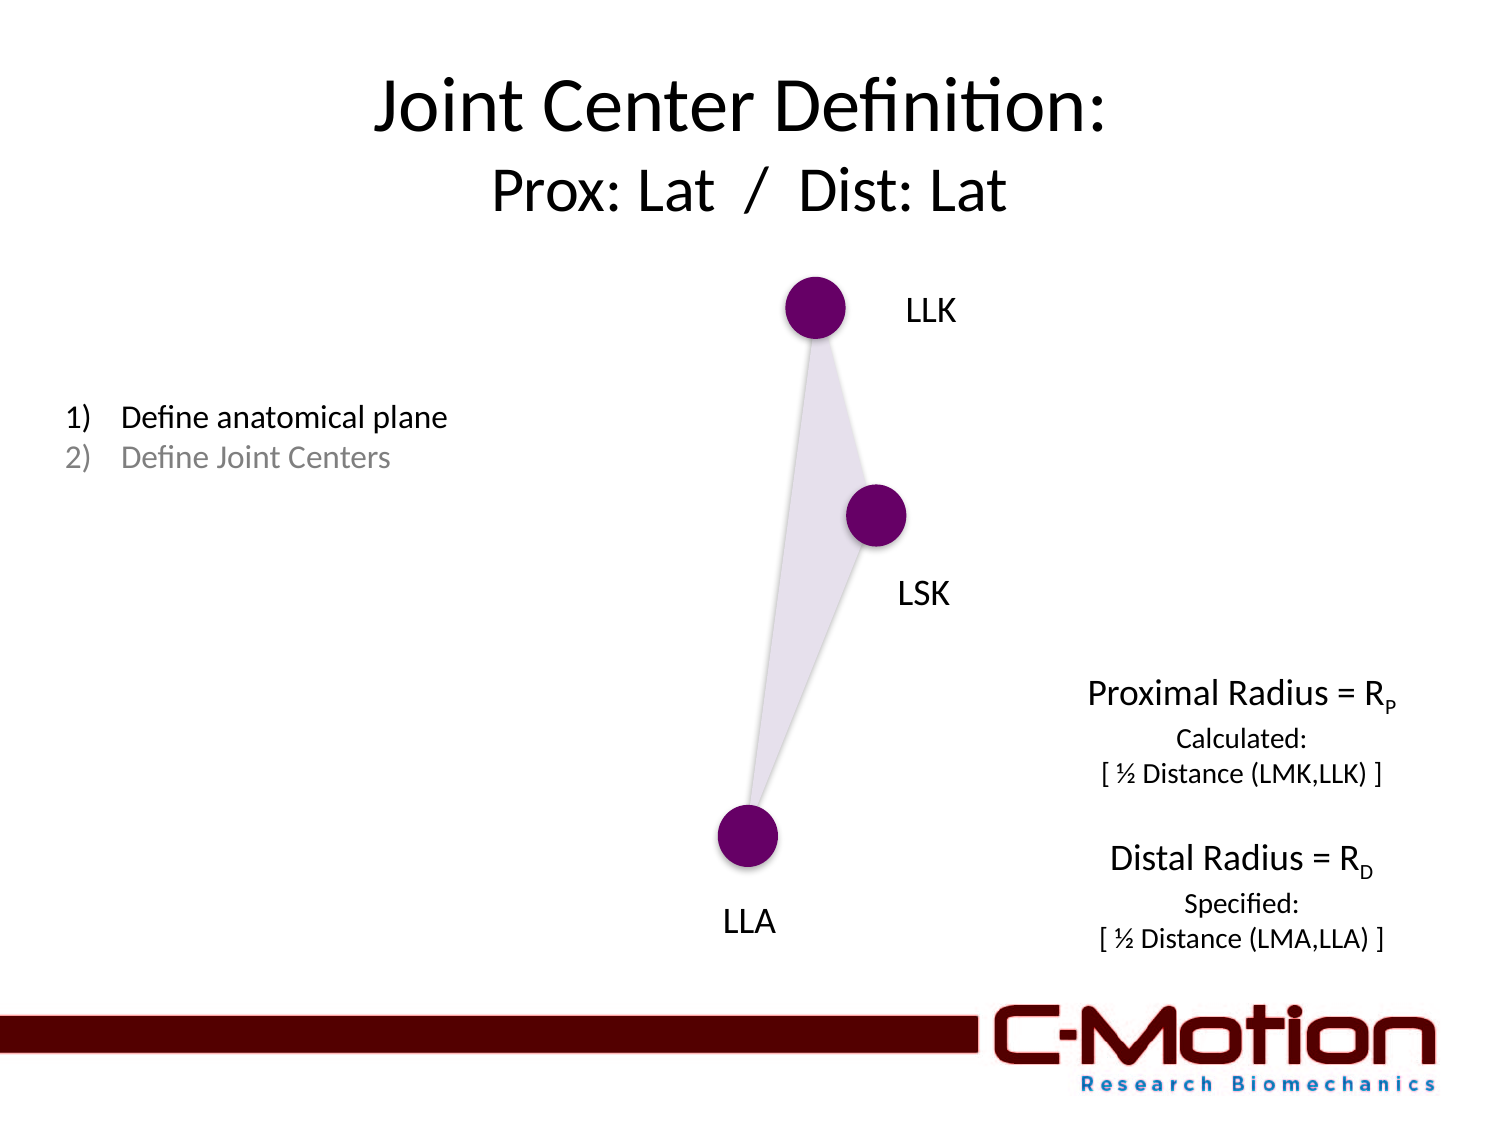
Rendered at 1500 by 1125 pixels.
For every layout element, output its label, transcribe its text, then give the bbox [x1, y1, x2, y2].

text_box [749, 342, 867, 806]
text_box [846, 484, 907, 547]
text_box [717, 804, 778, 867]
text_box Define anatomical plane Define Joint Centers [49, 387, 492, 483]
text_box LSK [882, 560, 984, 621]
text_box Distal Radius = RD Specified: [ ½ Distance (LMA,LLA) ] [1058, 825, 1425, 962]
text_box LLK [890, 277, 992, 337]
picture [0, 987, 1500, 1096]
text_box [785, 276, 846, 339]
text_box Proximal Radius = RP Calculated: [ ½ Distance (LMK,LLK) ] [1058, 660, 1425, 797]
title Joint Center Definition: Prox: Lat / Dist: Lat [75, 45, 1425, 233]
text_box LLA [708, 888, 802, 949]
